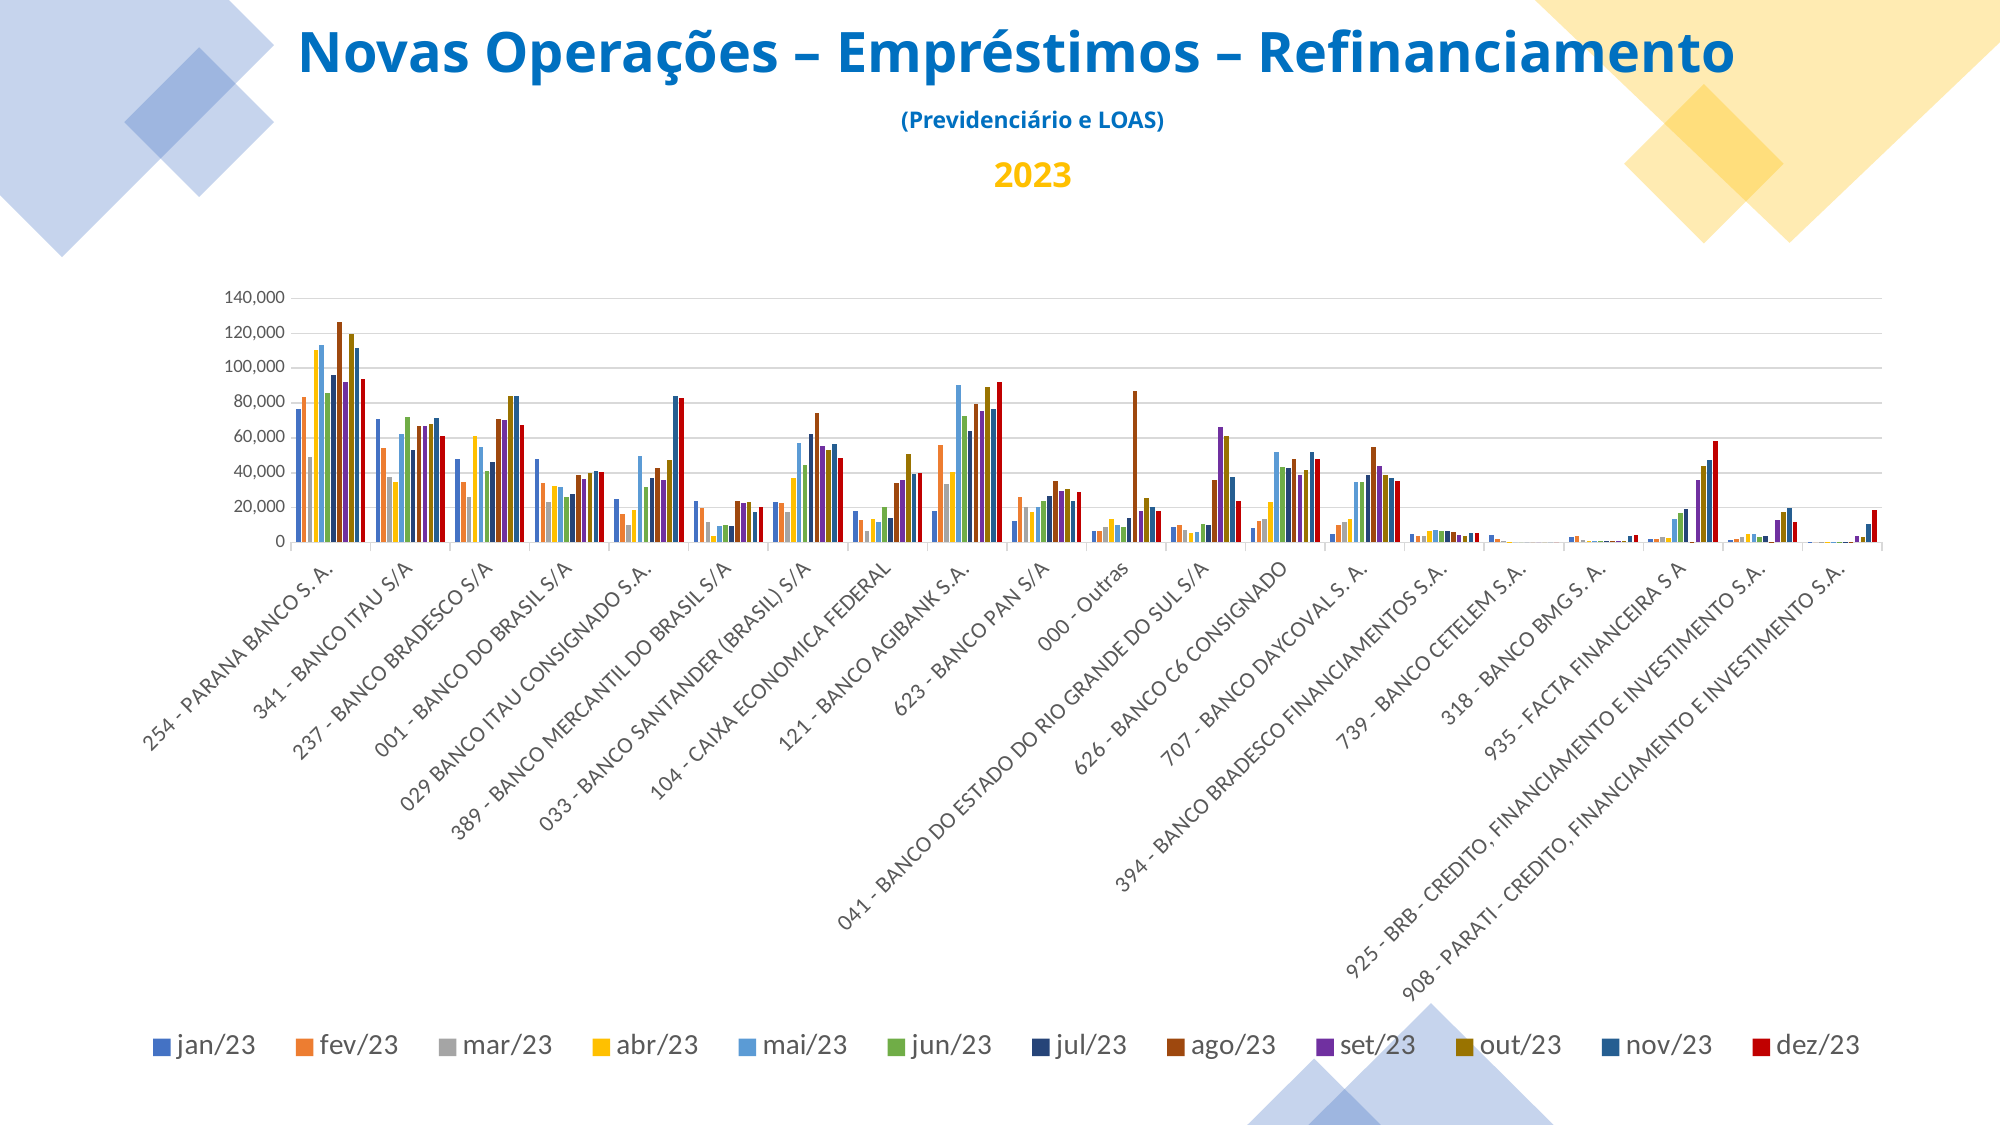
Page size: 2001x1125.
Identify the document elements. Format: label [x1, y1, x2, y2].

text_box [0, 0, 2000, 1125]
chart [102, 273, 1919, 1078]
